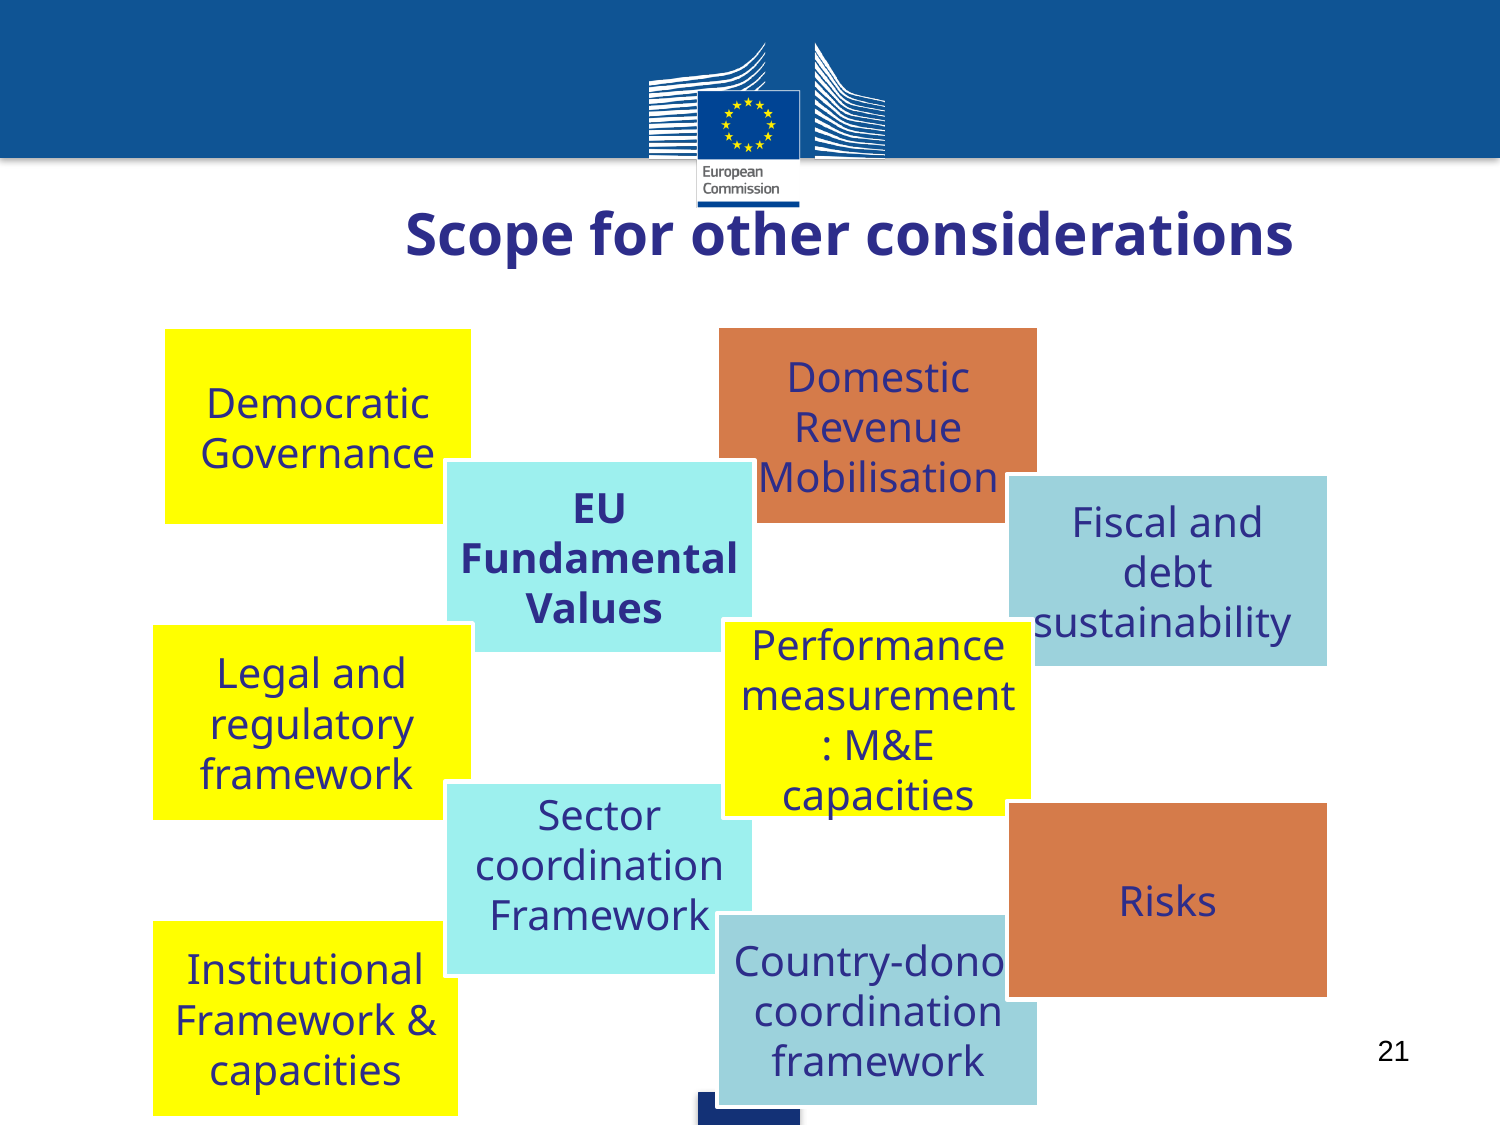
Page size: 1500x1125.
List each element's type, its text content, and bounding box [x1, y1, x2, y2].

title Scope for other considerations [162, 161, 1330, 303]
text_box Risks [1005, 799, 1331, 1002]
text_box Country-donor coordination framework [715, 911, 1041, 1109]
text_box Legal and regulatory framework [149, 621, 475, 824]
text_box Fiscal and debt sustainability [1005, 472, 1331, 670]
text_box Performance measurement: M&E capacities [721, 617, 1035, 820]
text_box EU Fundamental Values [443, 458, 757, 656]
text_box Sector coordination Framework [443, 779, 757, 978]
slide_number 21 [1074, 1024, 1426, 1103]
text_box Democratic Governance [161, 325, 475, 528]
text_box Institutional Framework & capacities [149, 917, 463, 1120]
text_box Domestic Revenue Mobilisation [715, 324, 1041, 527]
picture [649, 42, 885, 161]
